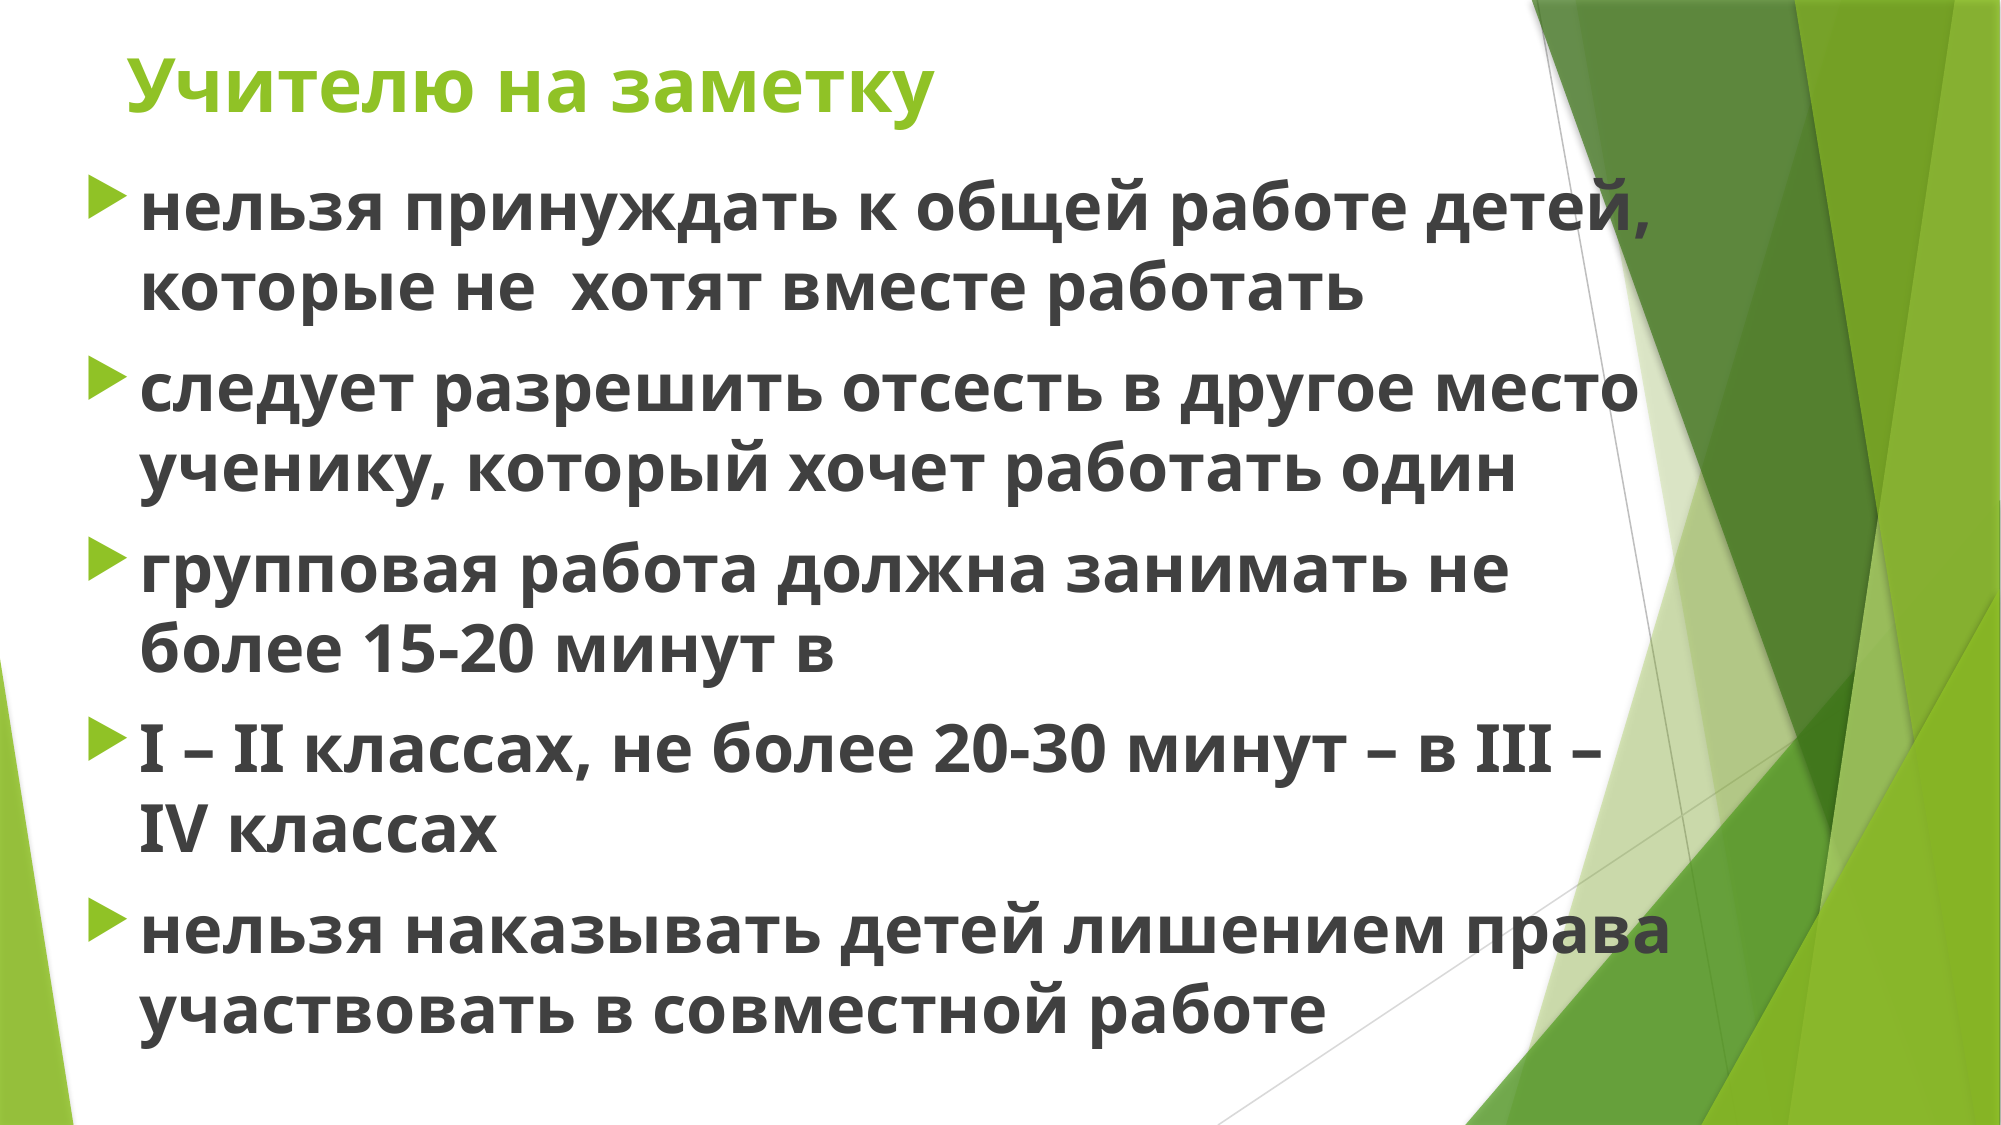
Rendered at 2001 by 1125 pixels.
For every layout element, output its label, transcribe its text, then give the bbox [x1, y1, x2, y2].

title Учителю на заметку [111, 29, 1522, 156]
list нельзя принуждать к общей работе детей, которые не хотят вместе работать следует разрешить отсесть в другое место ученику, который хочет работать один групповая работа должна занимать не более 15-20 минут в I – II классах, не более 20-30 минут – в III – IV классах нельзя наказывать детей лишением права участвовать в совместной работе [68, 156, 1704, 992]
